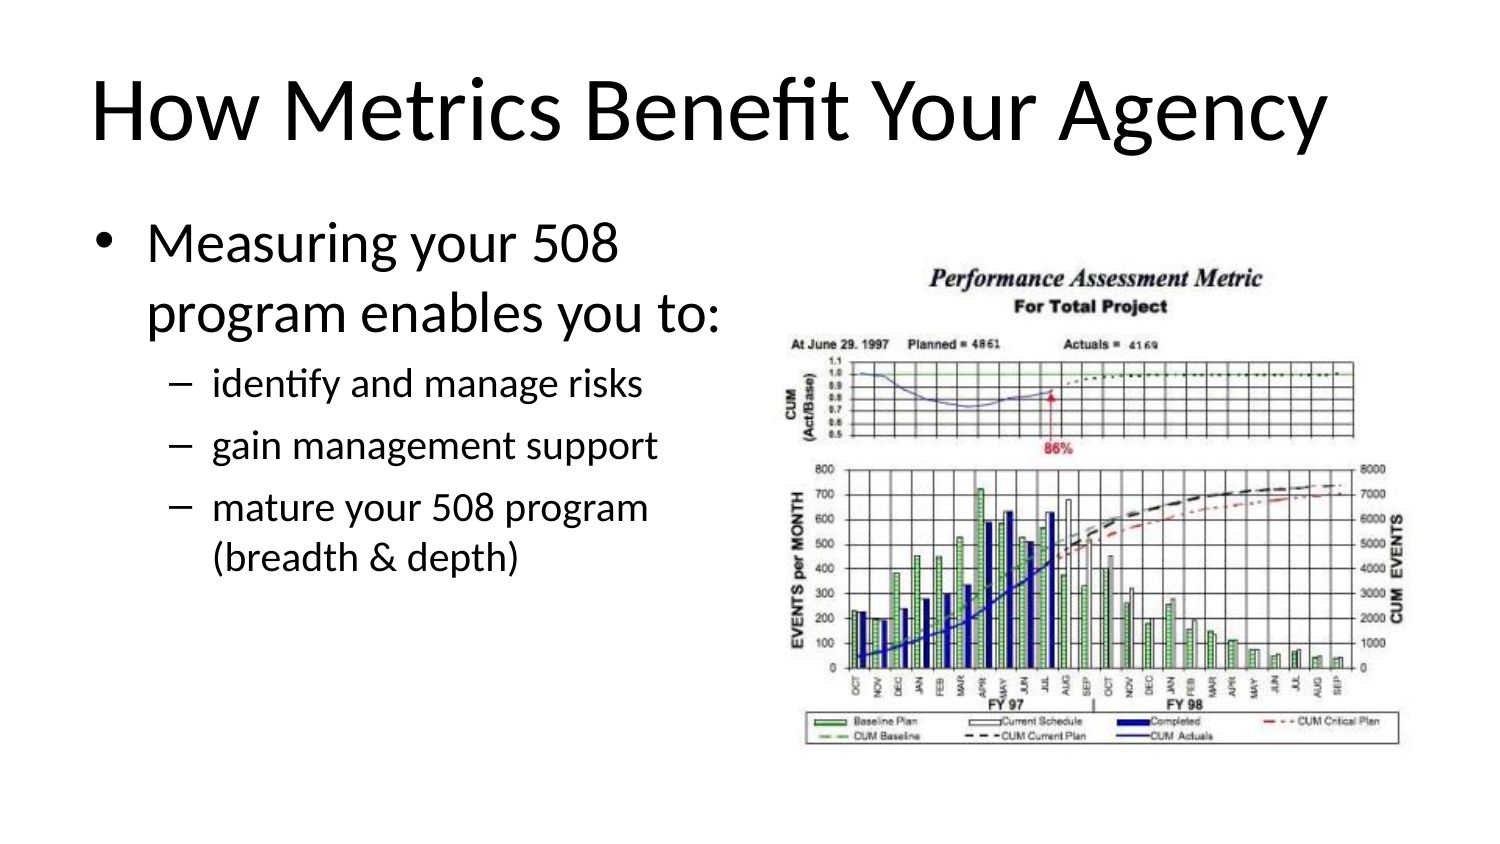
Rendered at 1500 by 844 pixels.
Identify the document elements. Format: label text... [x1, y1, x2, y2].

title How Metrics Benefit Your Agency [75, 33, 1425, 175]
picture [723, 196, 1474, 779]
list Measuring your 508 program enables you to: identify and manage risks gain management support mature your 508 program (breadth & depth) [75, 196, 742, 810]
